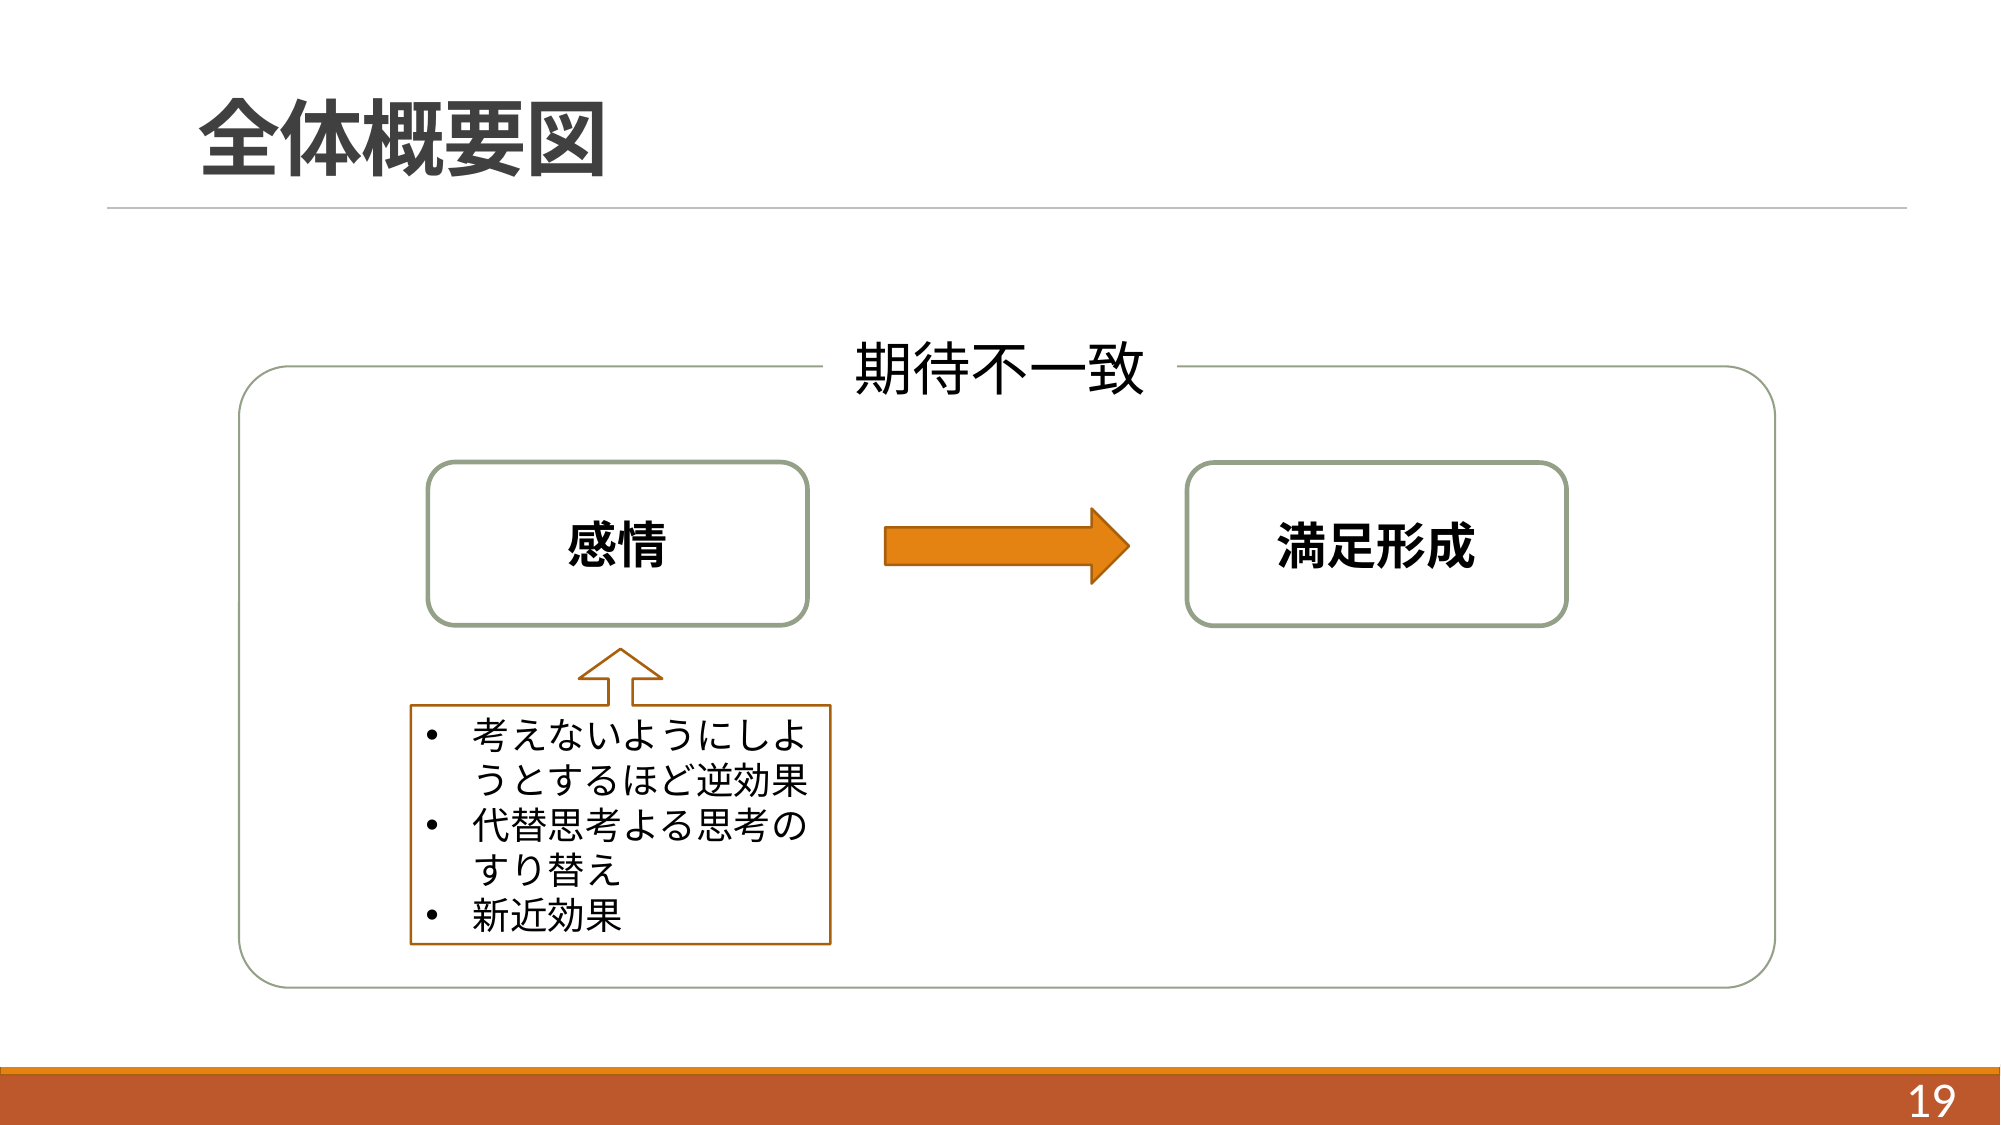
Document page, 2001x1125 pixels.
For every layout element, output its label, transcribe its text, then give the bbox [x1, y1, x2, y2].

title 全体概要図 [182, 15, 1833, 194]
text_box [238, 291, 1776, 989]
slide_number 19 [1756, 1067, 1972, 1125]
